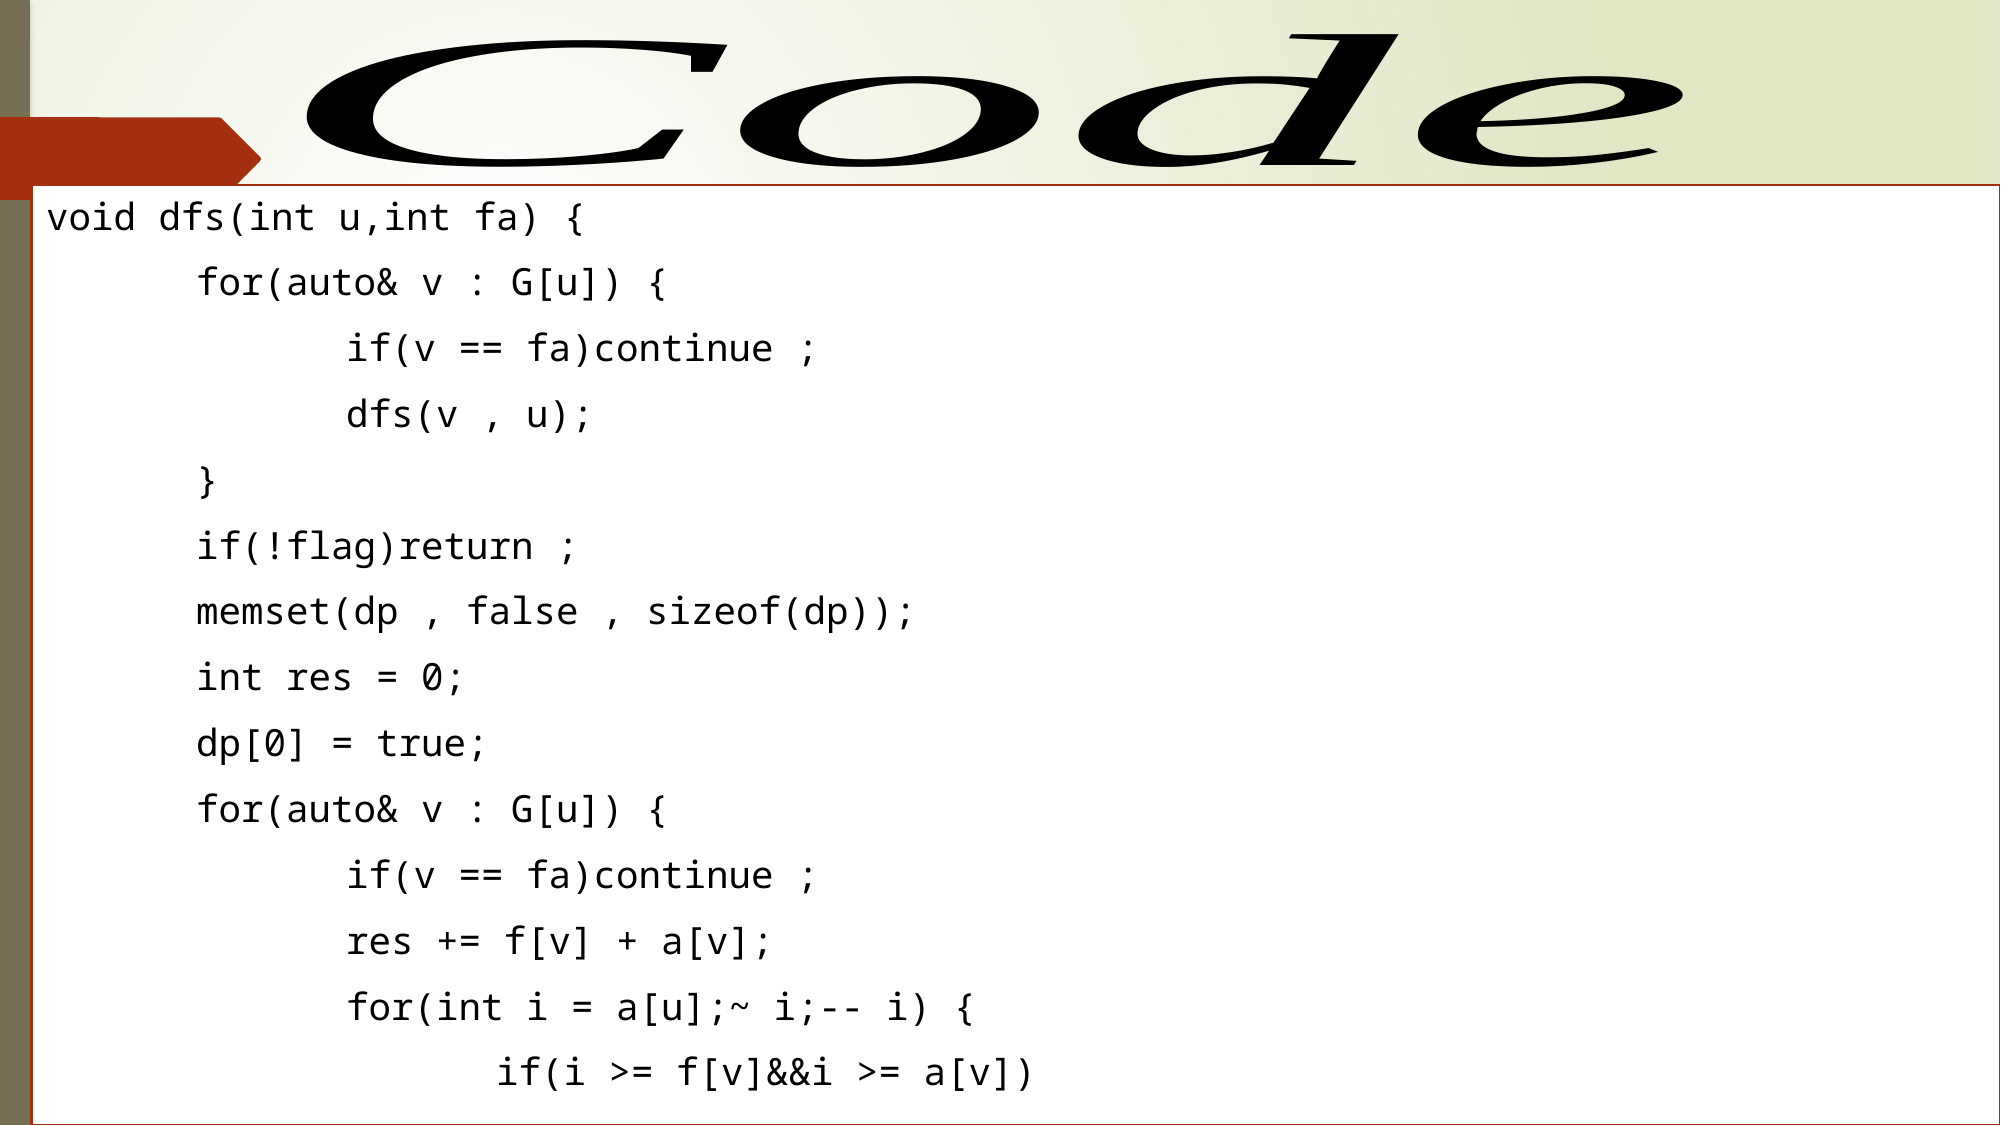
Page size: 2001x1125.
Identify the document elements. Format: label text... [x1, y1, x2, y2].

list void dfs(int u,int fa) { for(auto& v : G[u]) { if(v == fa)continue ; dfs(v , u); } if(!flag)return ; memset(dp , false , sizeof(dp)); int res = 0; dp[0] = true; for(auto& v : G[u]) { if(v == fa)continue ; res += f[v] + a[v]; for(int i = a[u];~ i;-- i) { if(i >= f[v]&&i >= a[v]) [30, 184, 2000, 1125]
